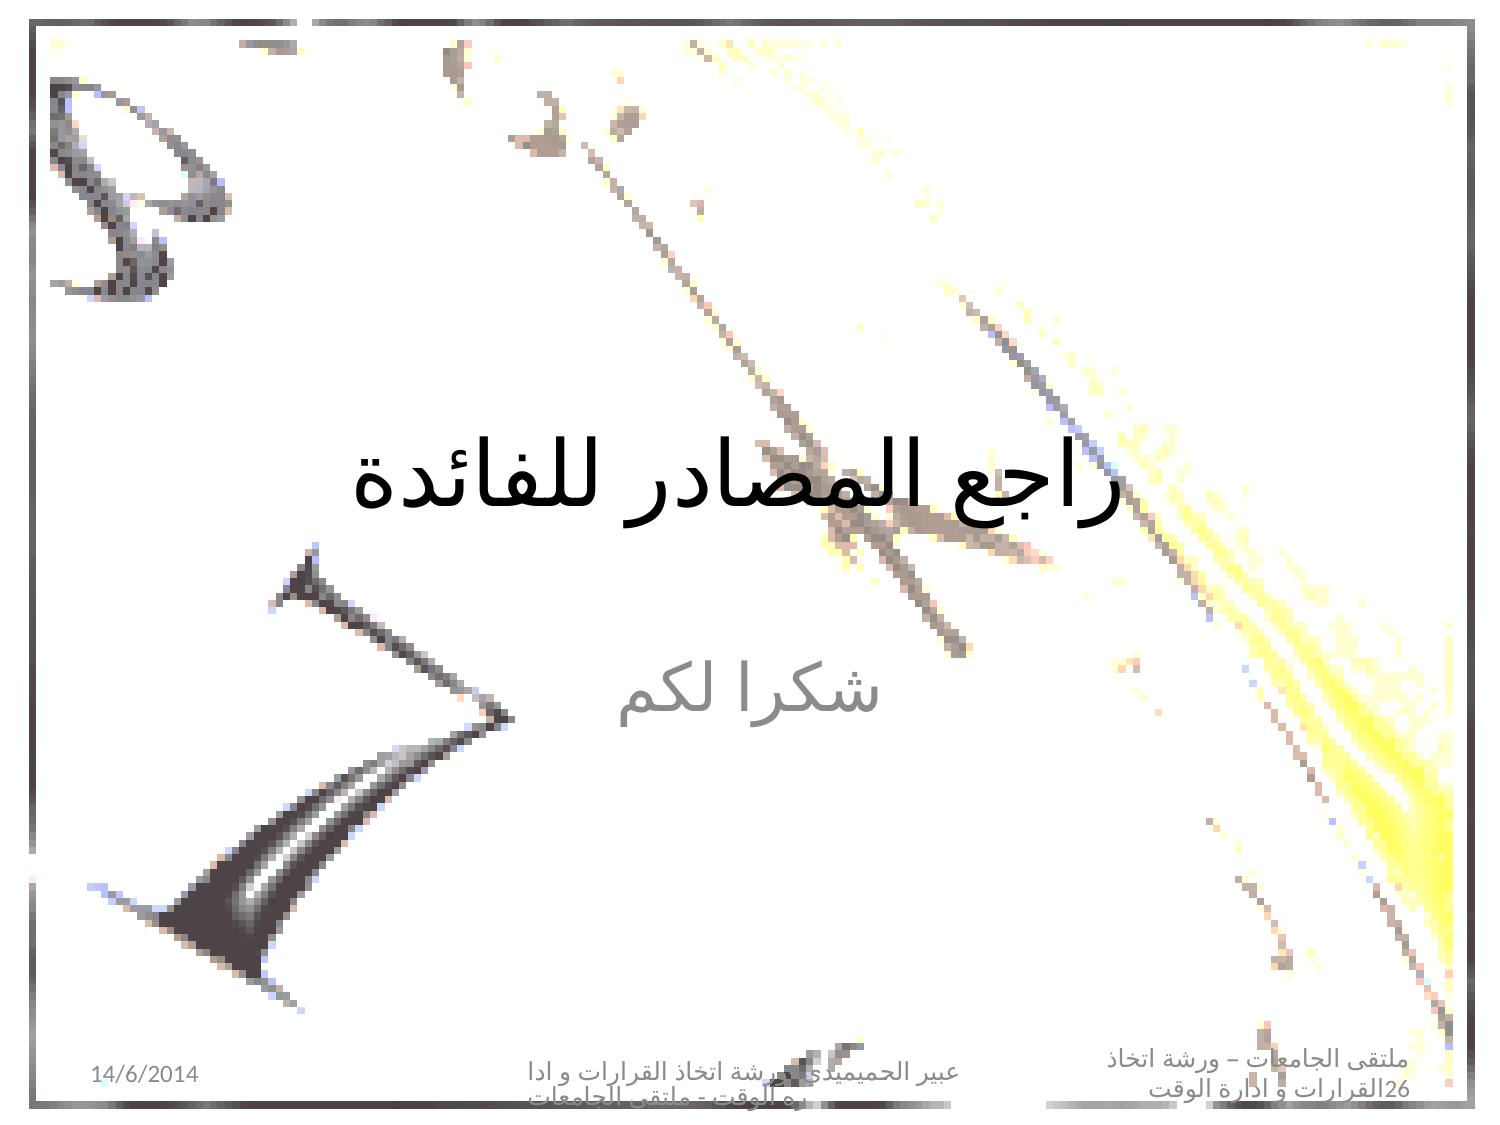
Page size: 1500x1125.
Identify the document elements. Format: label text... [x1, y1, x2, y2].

subtitle شكرا لكم [225, 637, 1275, 925]
footer عبير الحميميدي -ورشة اتخاذ القرارات و اداره الوقت - ملتقى الجامعات [512, 1042, 988, 1103]
title راجع المصادر للفائدة [112, 349, 1388, 591]
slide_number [75, 1042, 425, 1103]
slide_number 26 [1074, 1042, 1425, 1103]
picture [29, 19, 1475, 1109]
